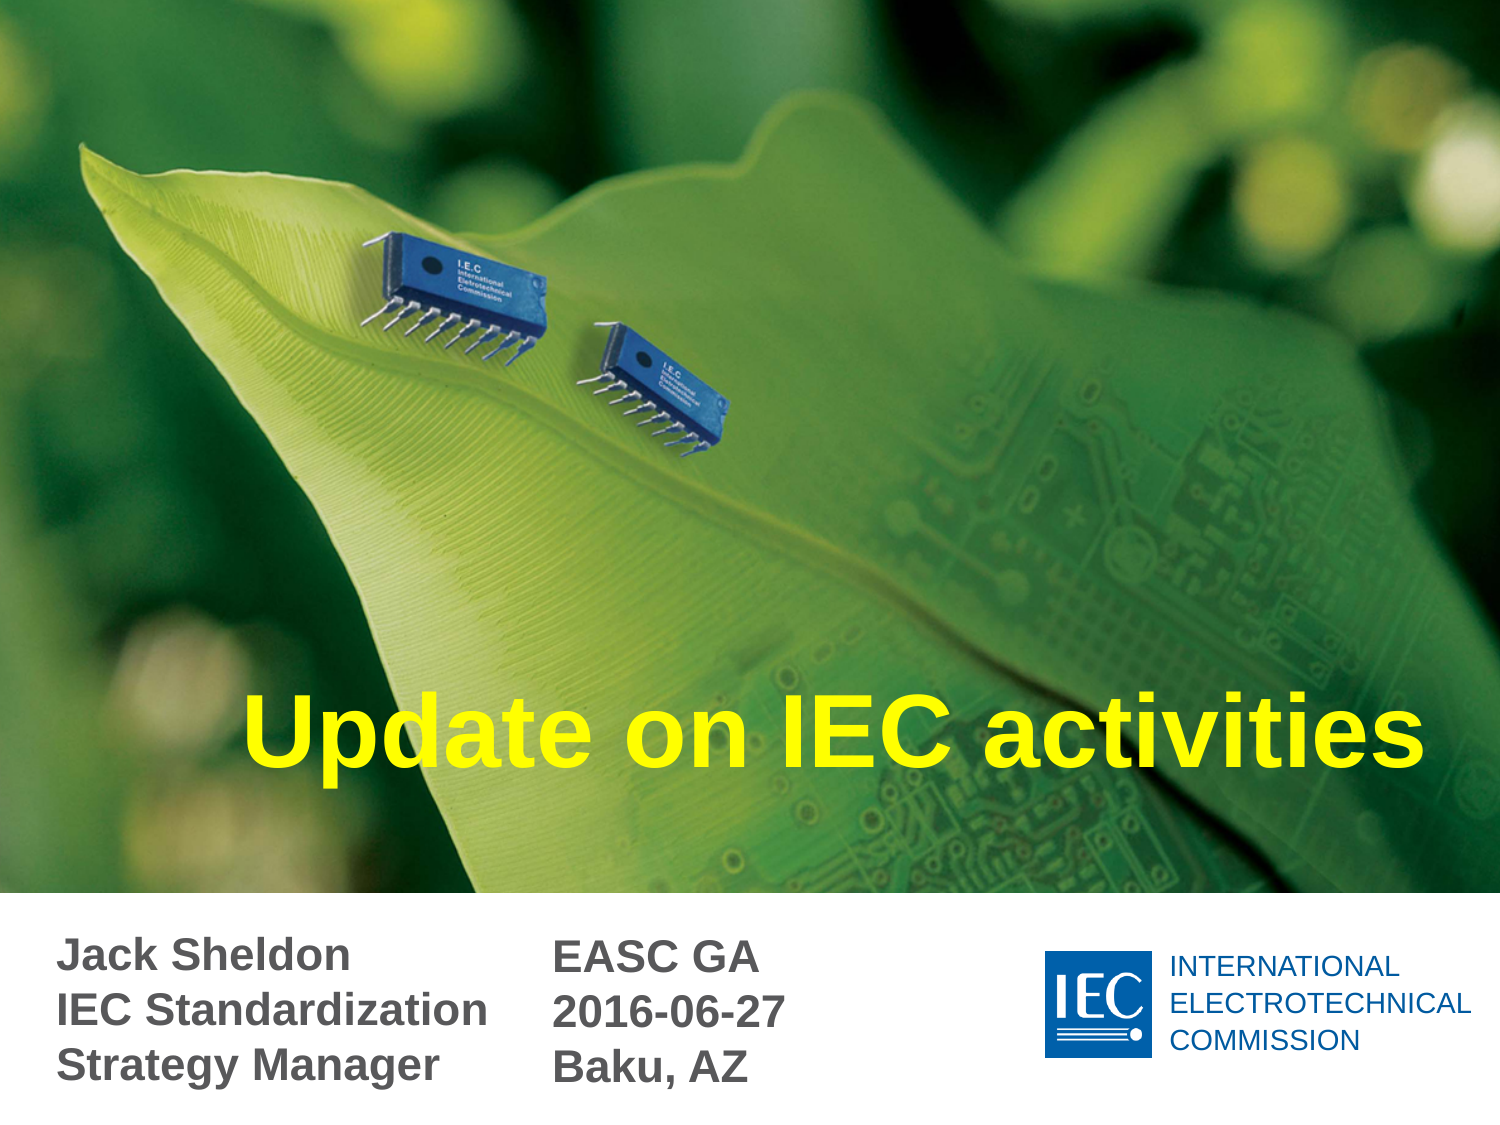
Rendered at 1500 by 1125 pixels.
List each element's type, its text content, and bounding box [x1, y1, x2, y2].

picture [1045, 951, 1152, 1058]
text_box Jack Sheldon IEC Standardization Strategy Manager [41, 917, 538, 1098]
text_box EASC GA 2016-06-27 Baku, AZ [537, 919, 981, 1099]
picture [0, 0, 1500, 893]
title Update on IEC activities [226, 604, 1500, 846]
